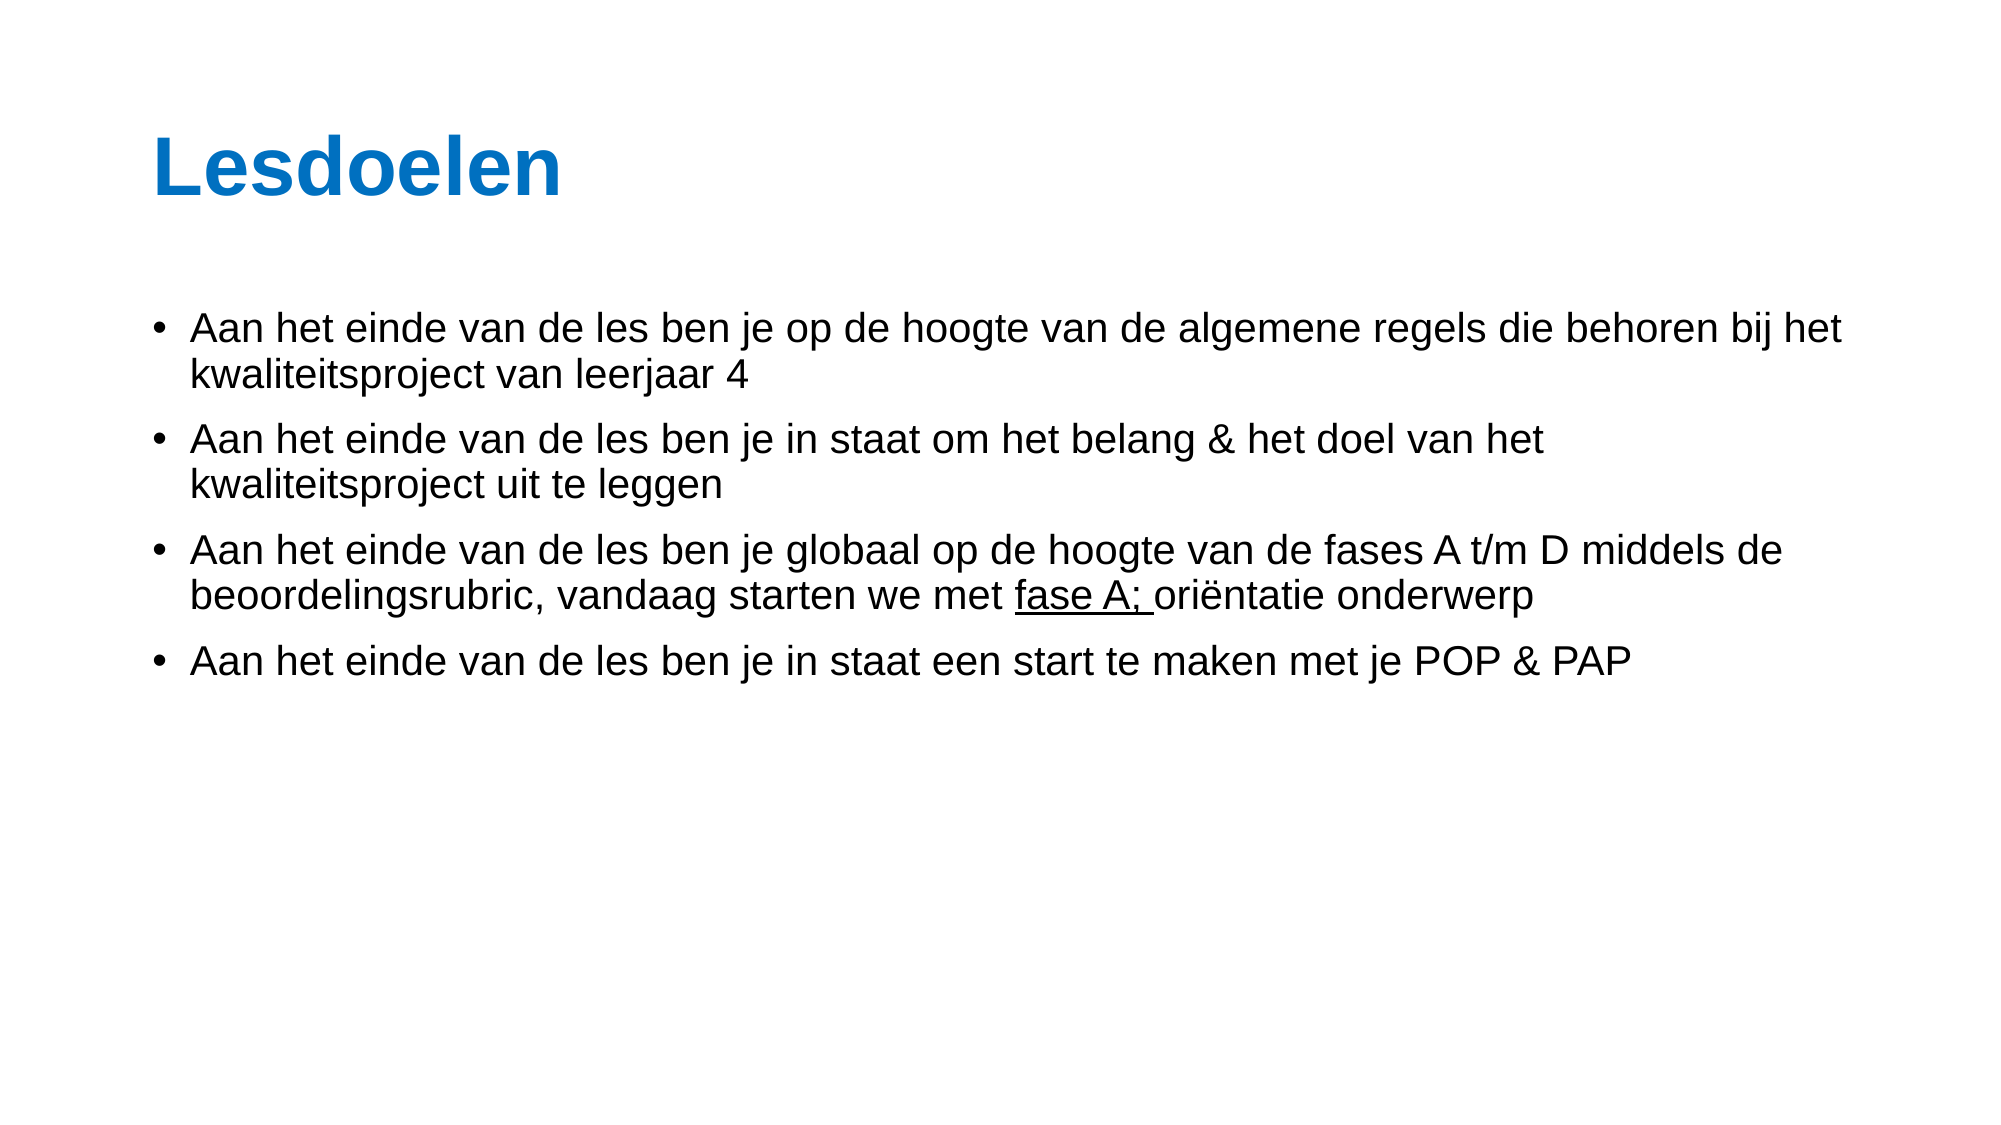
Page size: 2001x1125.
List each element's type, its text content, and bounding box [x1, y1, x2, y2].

list Aan het einde van de les ben je op de hoogte van de algemene regels die behoren bij het kwaliteitsproject van leerjaar 4 Aan het einde van de les ben je in staat om het belang & het doel van het kwaliteitsproject uit te leggen Aan het einde van de les ben je globaal op de hoogte van de fases A t/m D middels de beoordelingsrubric, vandaag starten we met fase A; oriëntatie onderwerp Aan het einde van de les ben je in staat een start te maken met je POP & PAP [137, 299, 1863, 1014]
title Lesdoelen [137, 59, 1863, 278]
